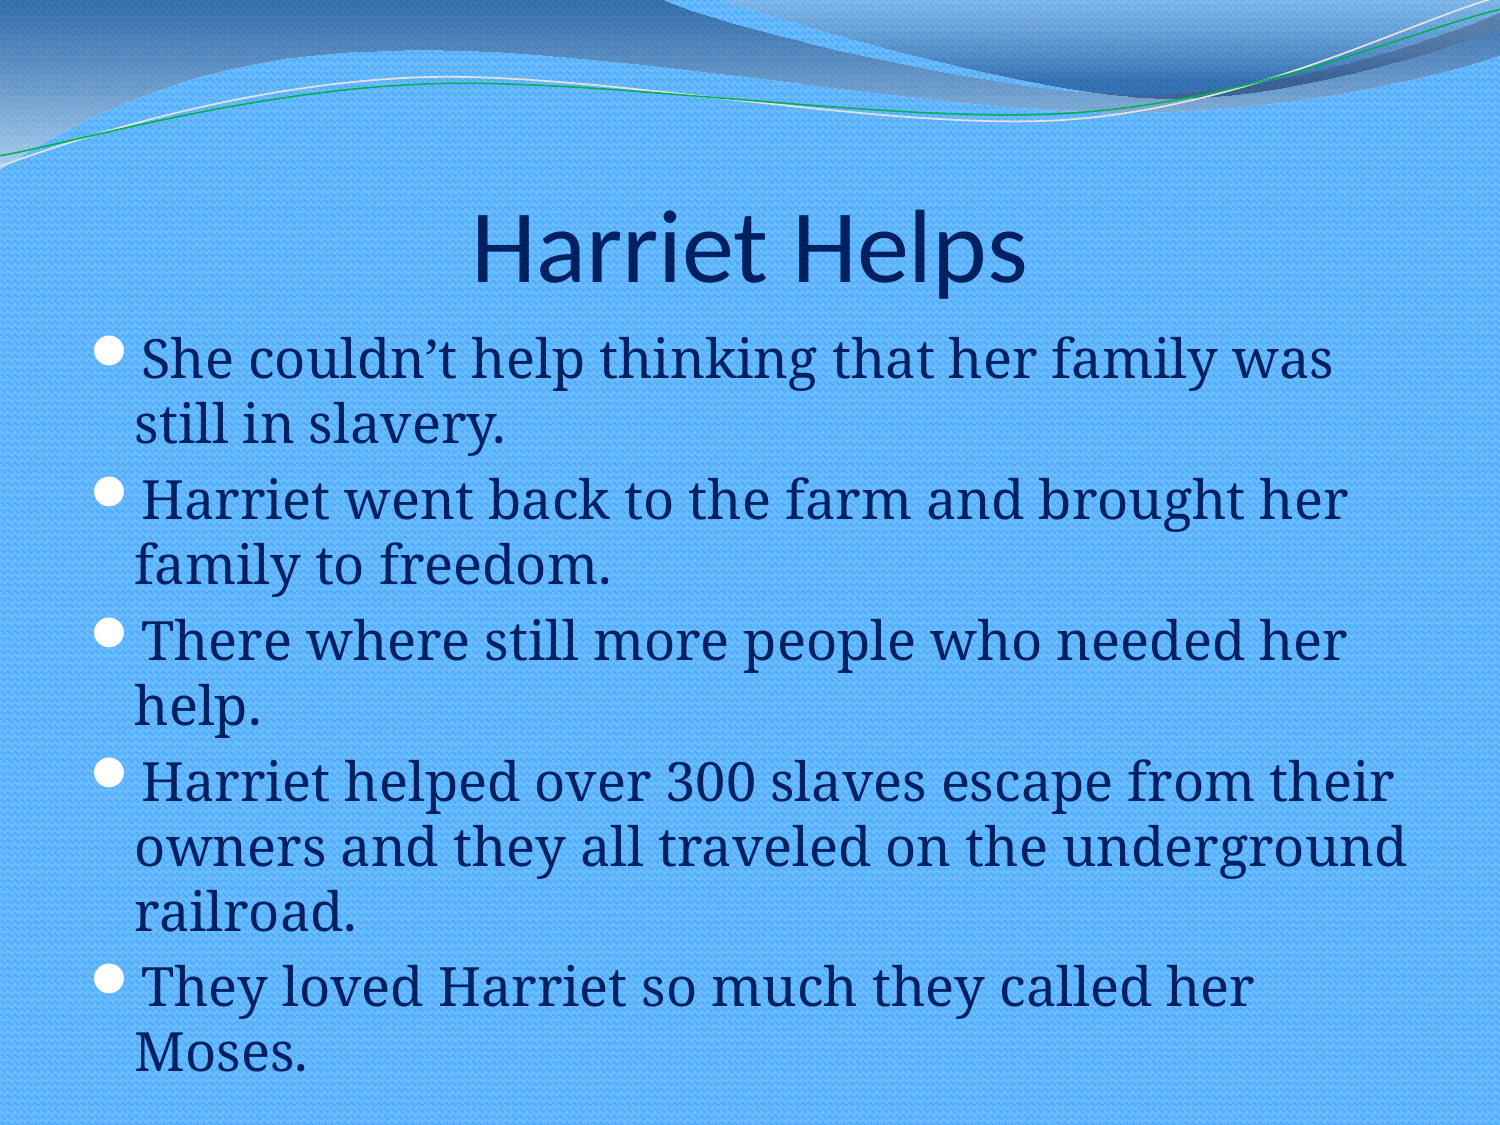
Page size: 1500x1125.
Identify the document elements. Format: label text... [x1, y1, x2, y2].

title Harriet Helps [75, 115, 1425, 303]
list She couldn’t help thinking that her family was still in slavery. Harriet went back to the farm and brought her family to freedom. There where still more people who needed her help. Harriet helped over 300 slaves escape from their owners and they all traveled on the underground railroad. They loved Harriet so much they called her Moses. [75, 317, 1425, 1038]
